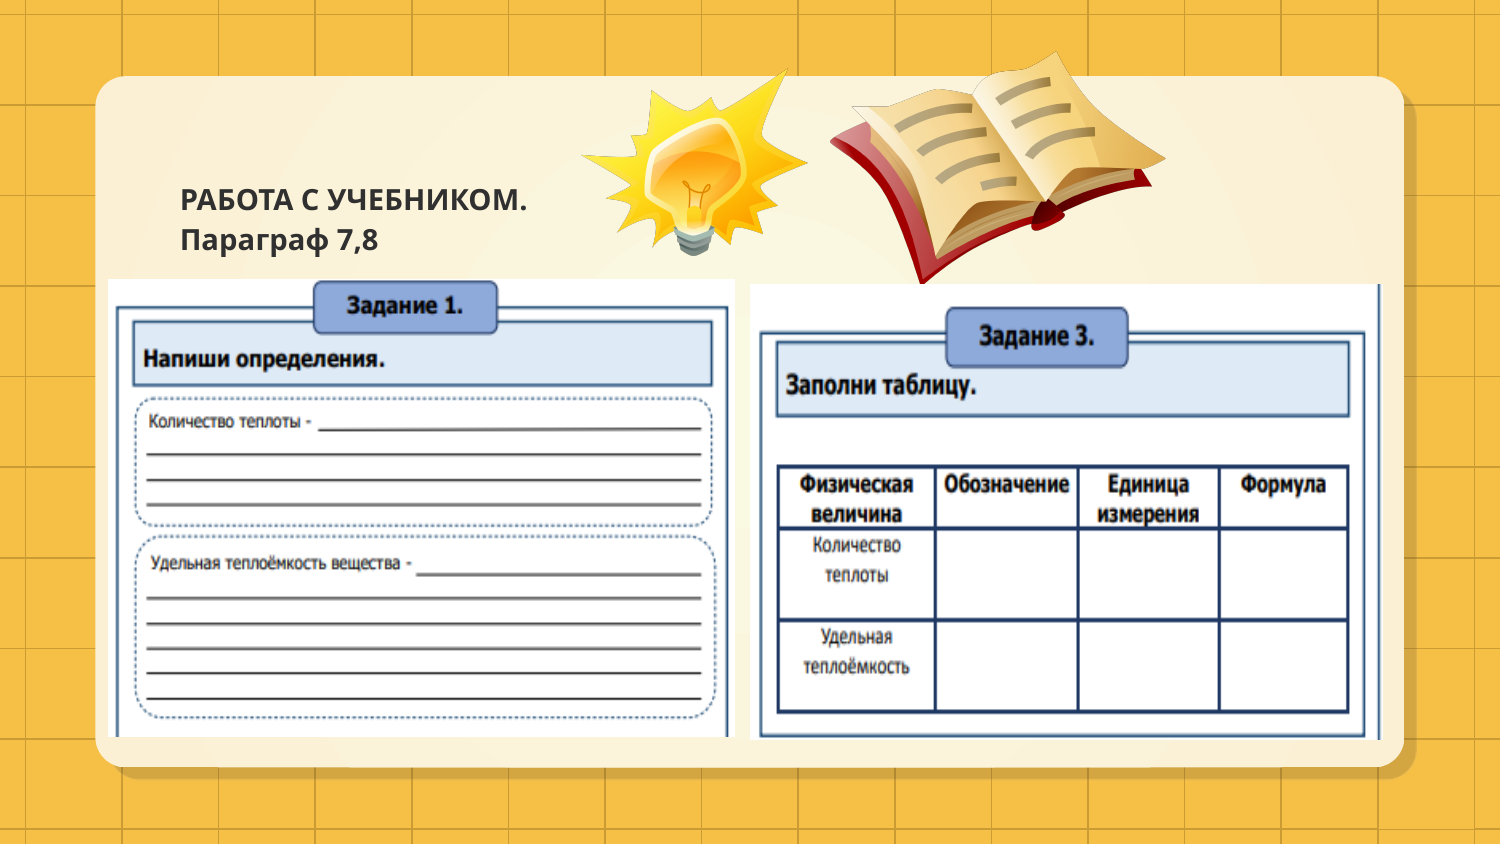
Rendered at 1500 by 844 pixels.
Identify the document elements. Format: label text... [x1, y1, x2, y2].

picture [749, 50, 1383, 740]
picture [108, 279, 735, 737]
picture [581, 67, 808, 257]
title РАБОТА С УЧЕБНИКОМ. Параграф 7,8 [164, 110, 824, 749]
